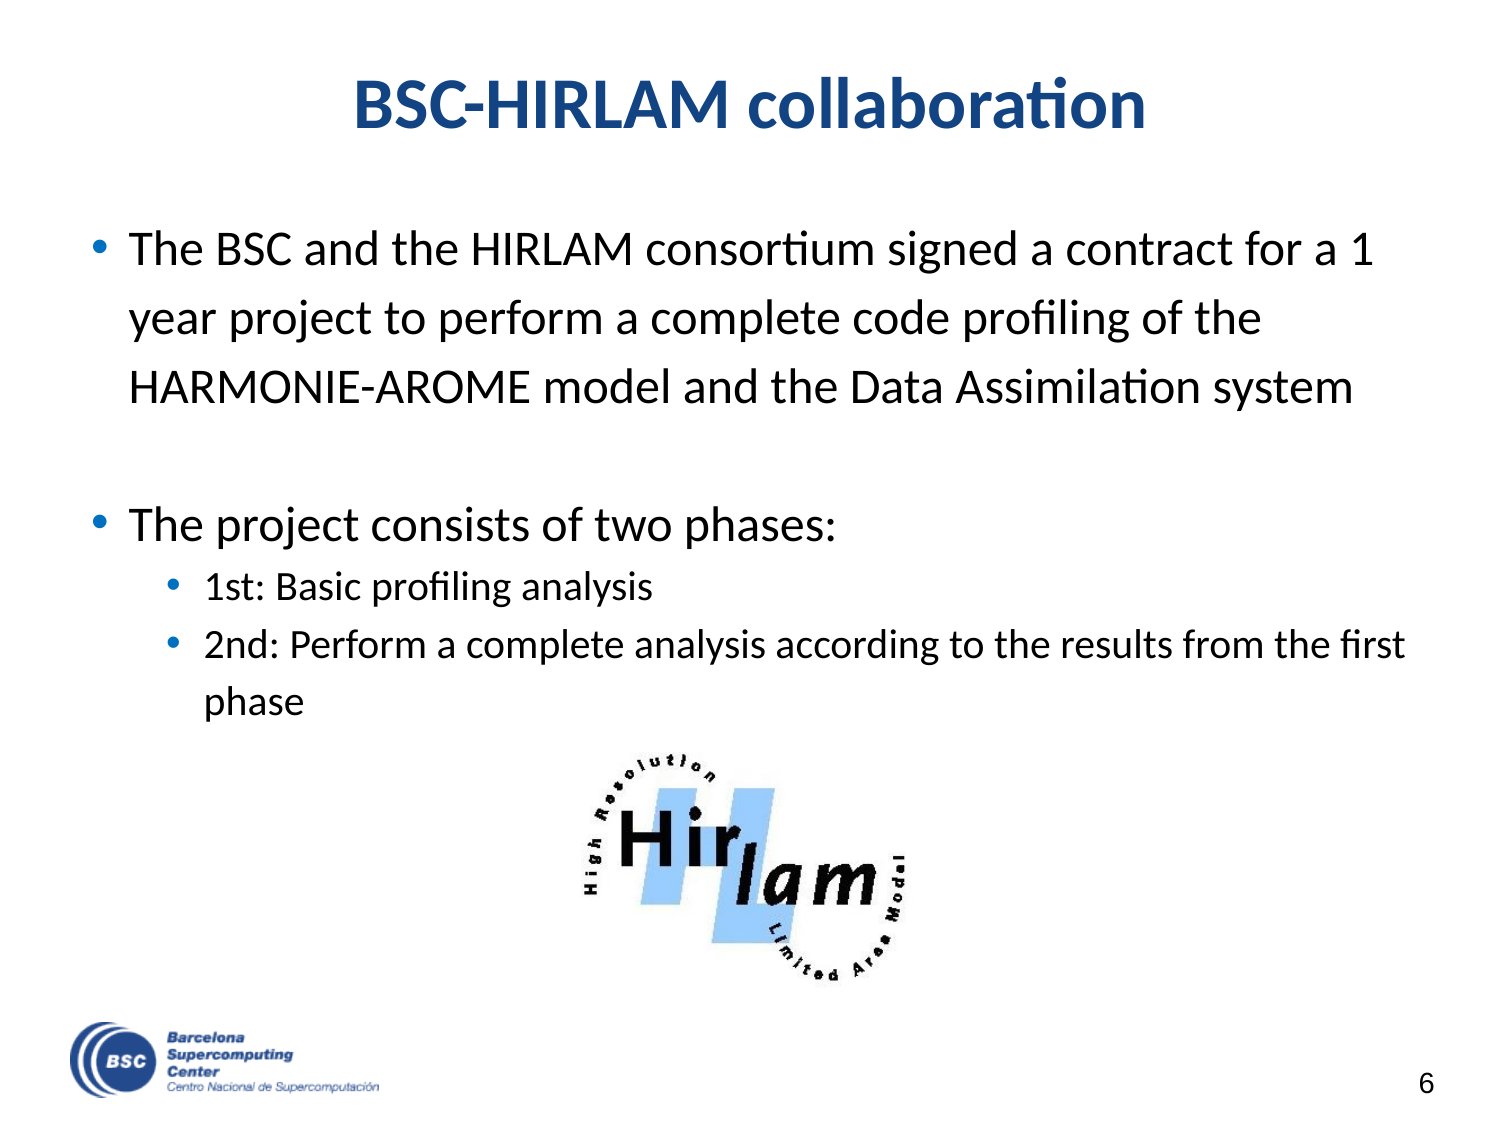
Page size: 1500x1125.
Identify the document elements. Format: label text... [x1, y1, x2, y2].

list The BSC and the HIRLAM consortium signed a contract for a 1 year project to perform a complete code profiling of the HARMONIE-AROME model and the Data Assimilation system The project consists of two phases: 1st: Basic profiling analysis 2nd: Perform a complete analysis according to the results from the first phase [76, 199, 1427, 993]
slide_number ‹#› [1403, 1038, 1494, 1125]
picture [580, 752, 919, 993]
picture [70, 1022, 379, 1098]
title BSC-HIRLAM collaboration [76, 35, 1427, 174]
